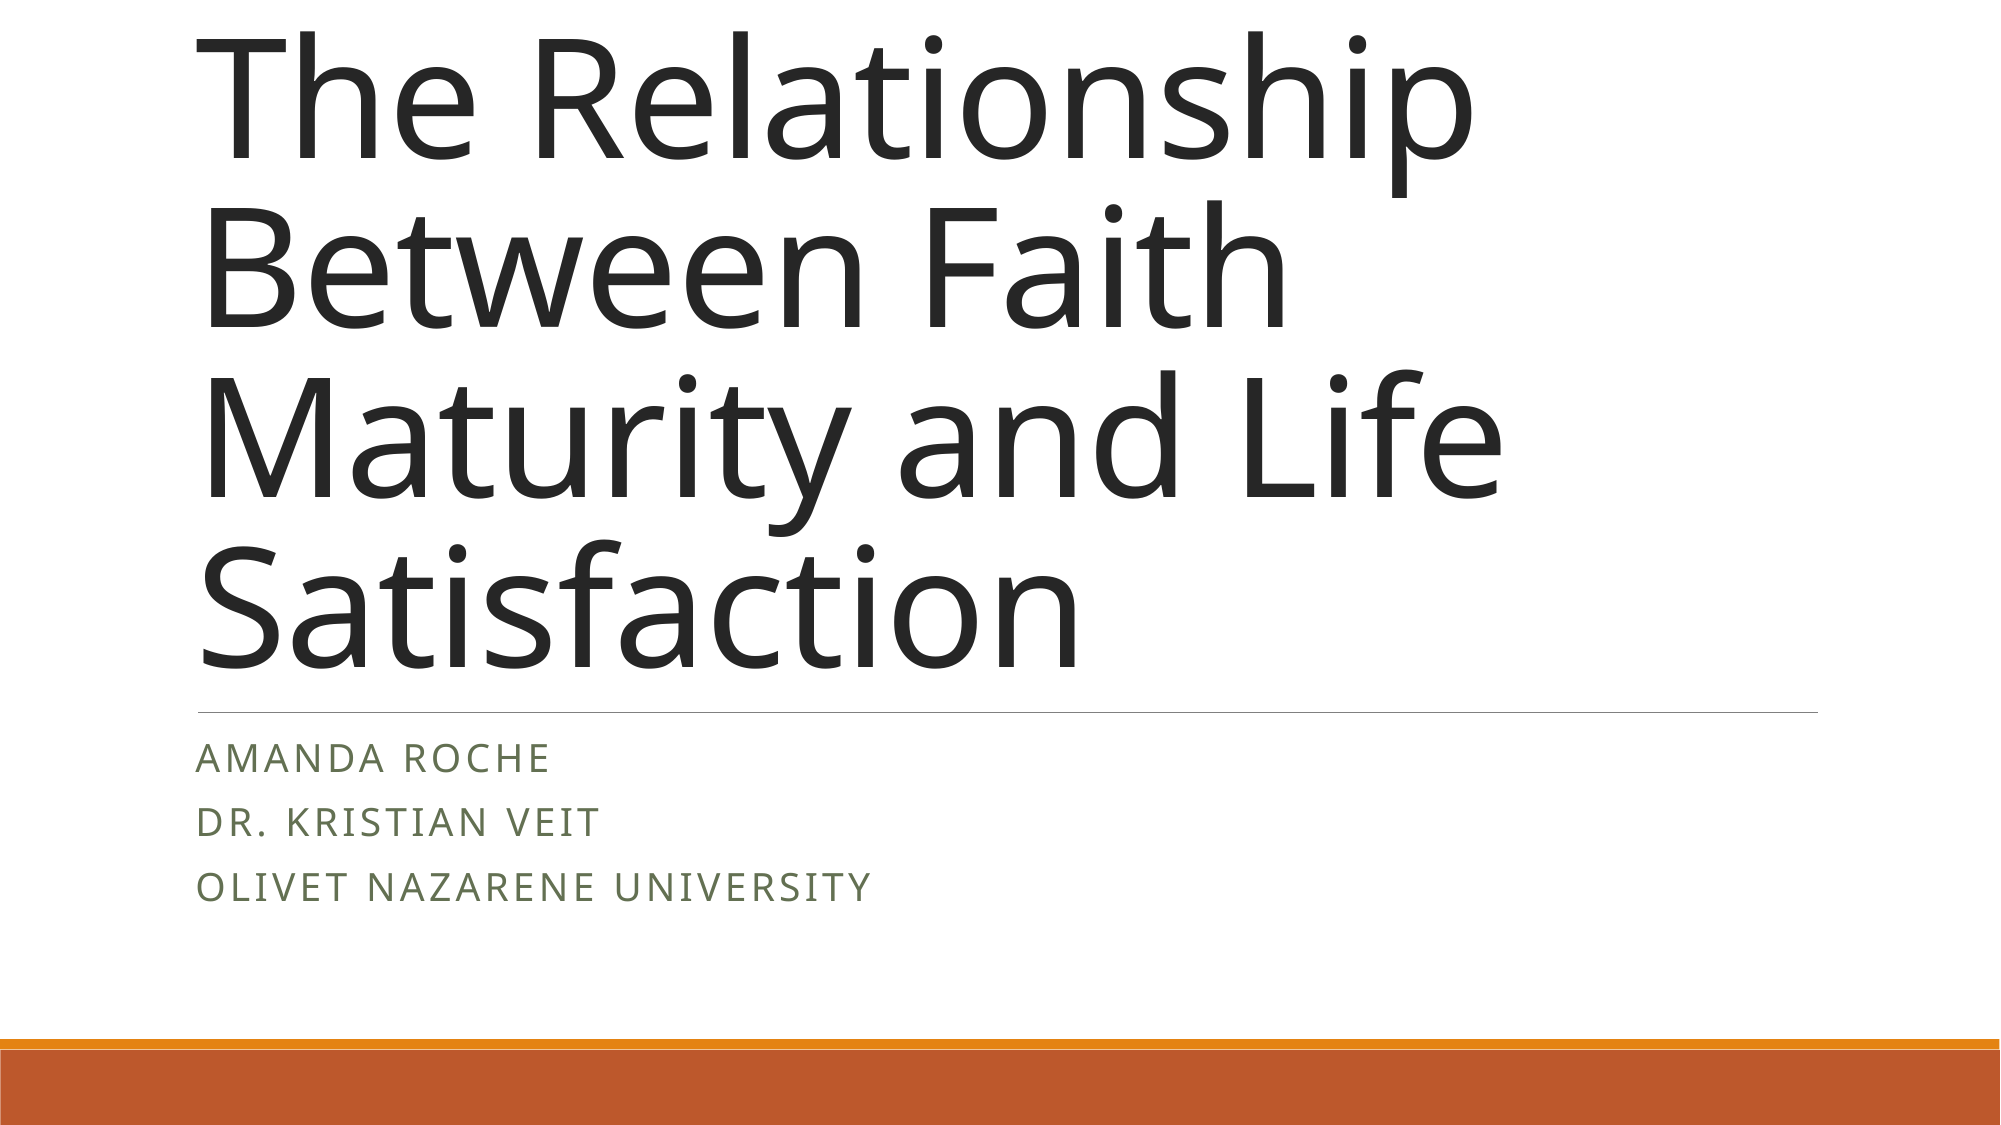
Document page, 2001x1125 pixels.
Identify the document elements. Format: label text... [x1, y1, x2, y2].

title The Relationship Between Faith Maturity and Life Satisfaction [180, 124, 1830, 710]
subtitle Amanda Roche Dr. Kristian Veit Olivet Nazarene University [180, 730, 1831, 919]
